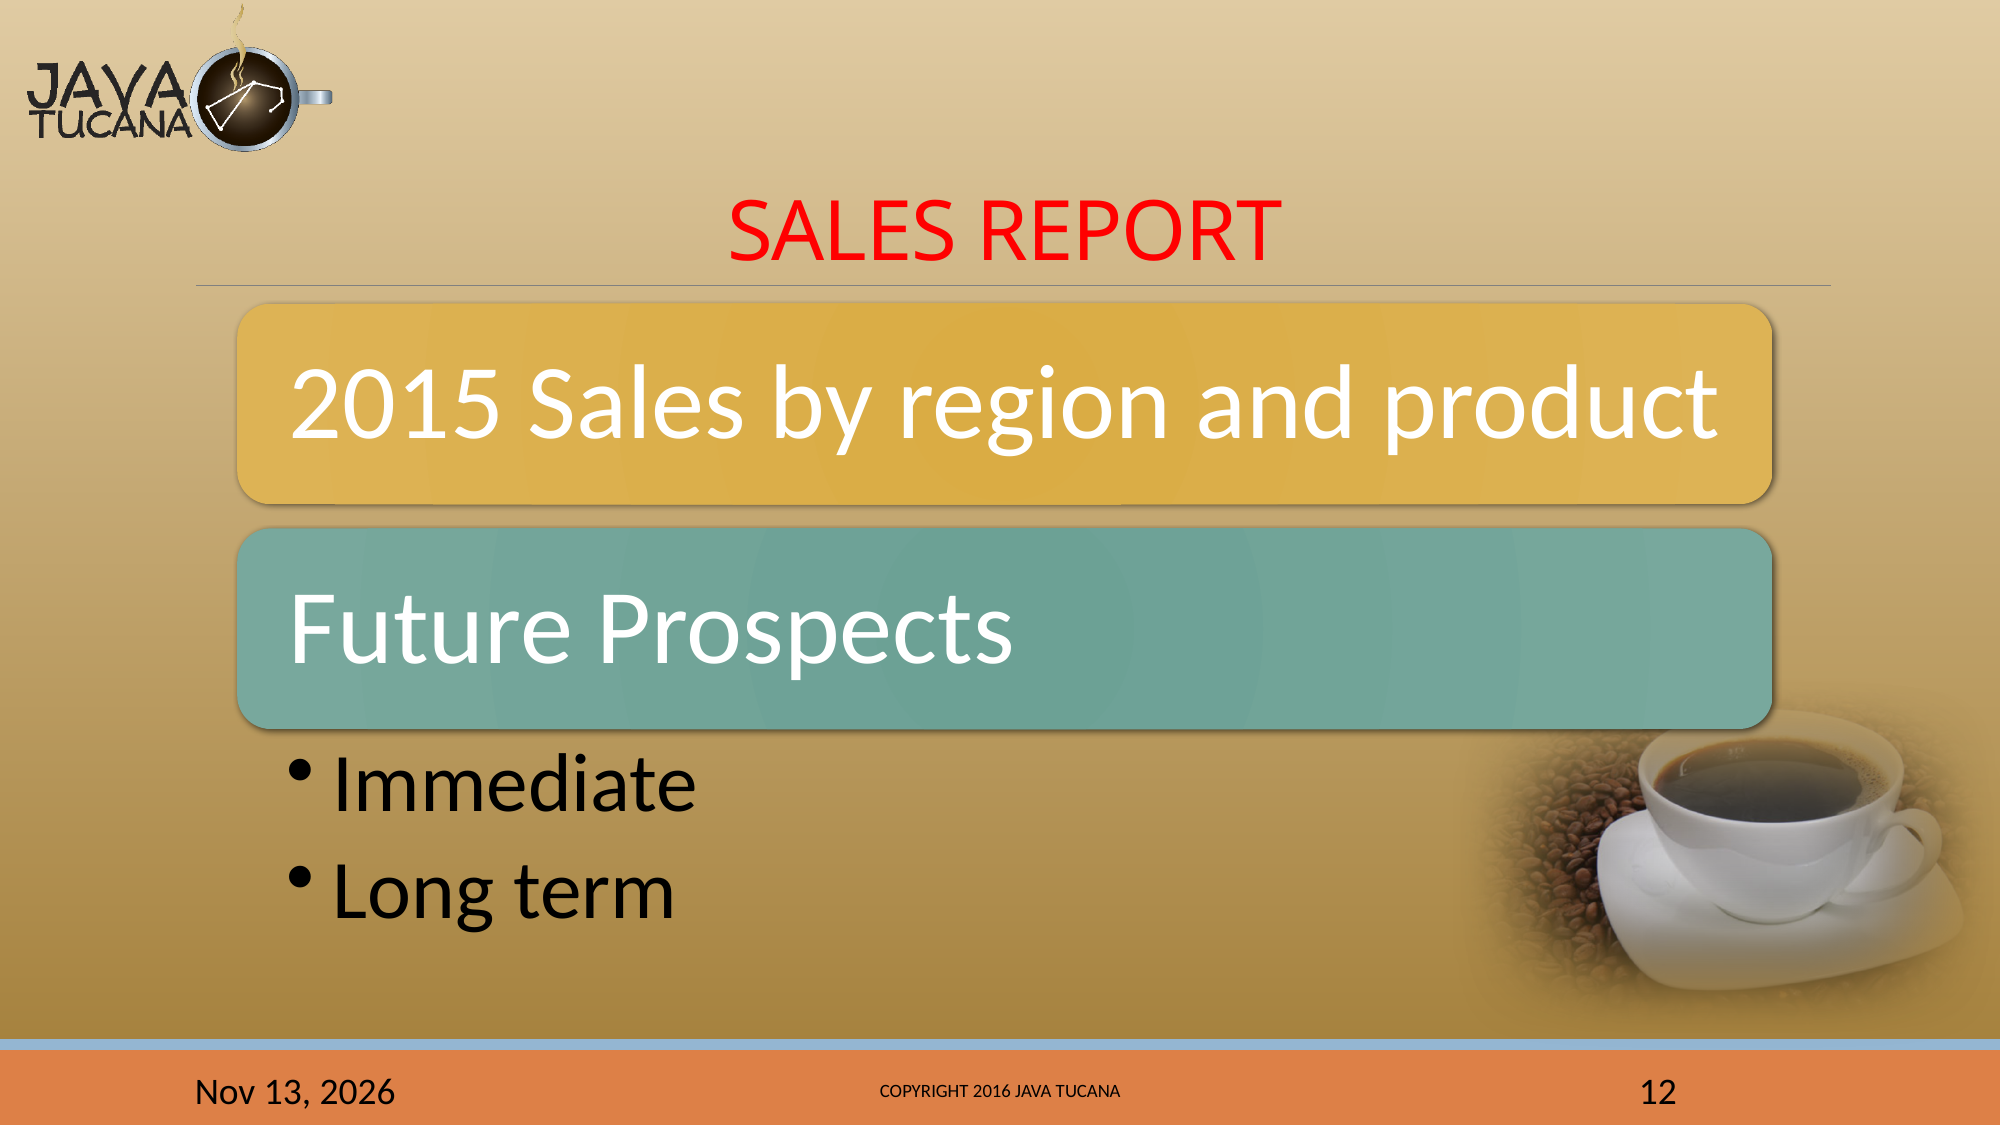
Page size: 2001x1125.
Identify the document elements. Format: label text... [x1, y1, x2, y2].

slide_number 5-May-16 [180, 1059, 586, 1120]
title SALES REPORT [180, 47, 1830, 285]
picture [13, 0, 341, 159]
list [236, 298, 1774, 960]
footer Copyright 2016 Java Tucana [604, 1059, 1396, 1120]
picture [1774, 805, 1863, 916]
slide_number 12 [1624, 1059, 1840, 1120]
